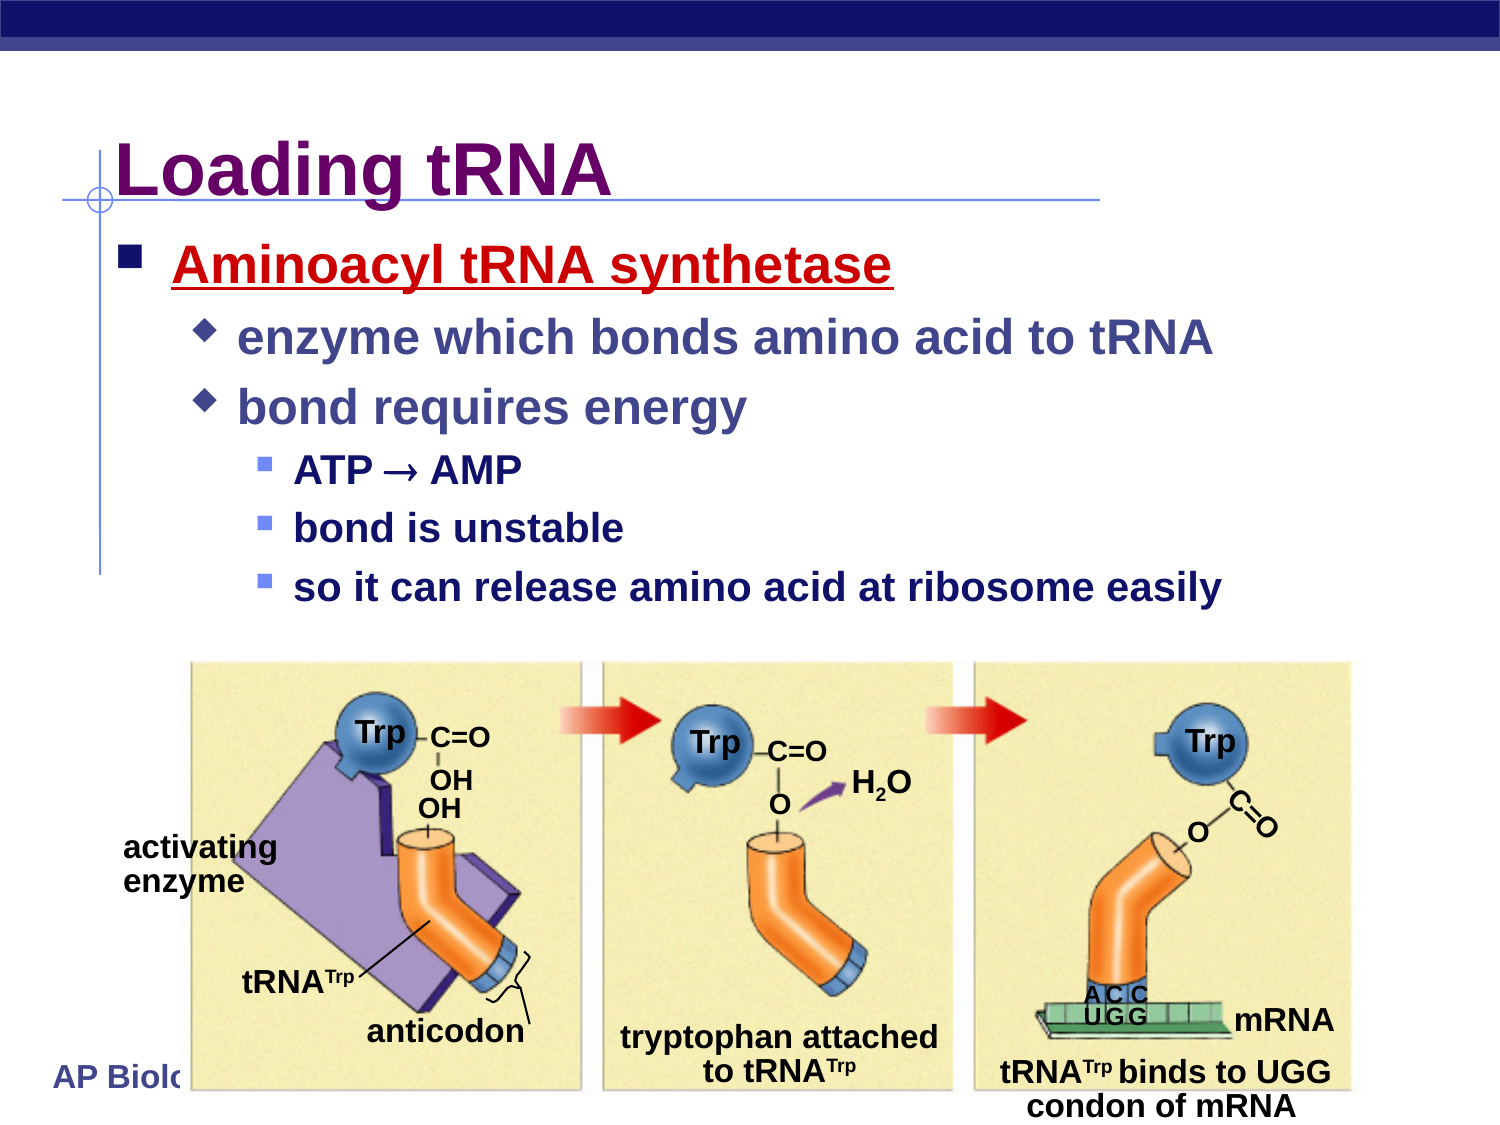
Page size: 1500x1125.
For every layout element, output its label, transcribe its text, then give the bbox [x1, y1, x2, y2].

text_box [485, 951, 530, 1025]
title Loading tRNA [99, 112, 1375, 222]
list Aminoacyl tRNA synthetase enzyme which bonds amino acid to tRNA bond requires energy ATP  AMP bond is unstable so it can release amino acid at ribosome easily [99, 222, 1468, 656]
text_box tRNATrp binds to UGG condon of mRNA [978, 1102, 1353, 1125]
picture [179, 660, 1363, 1095]
text_box activating enzyme [123, 831, 174, 900]
